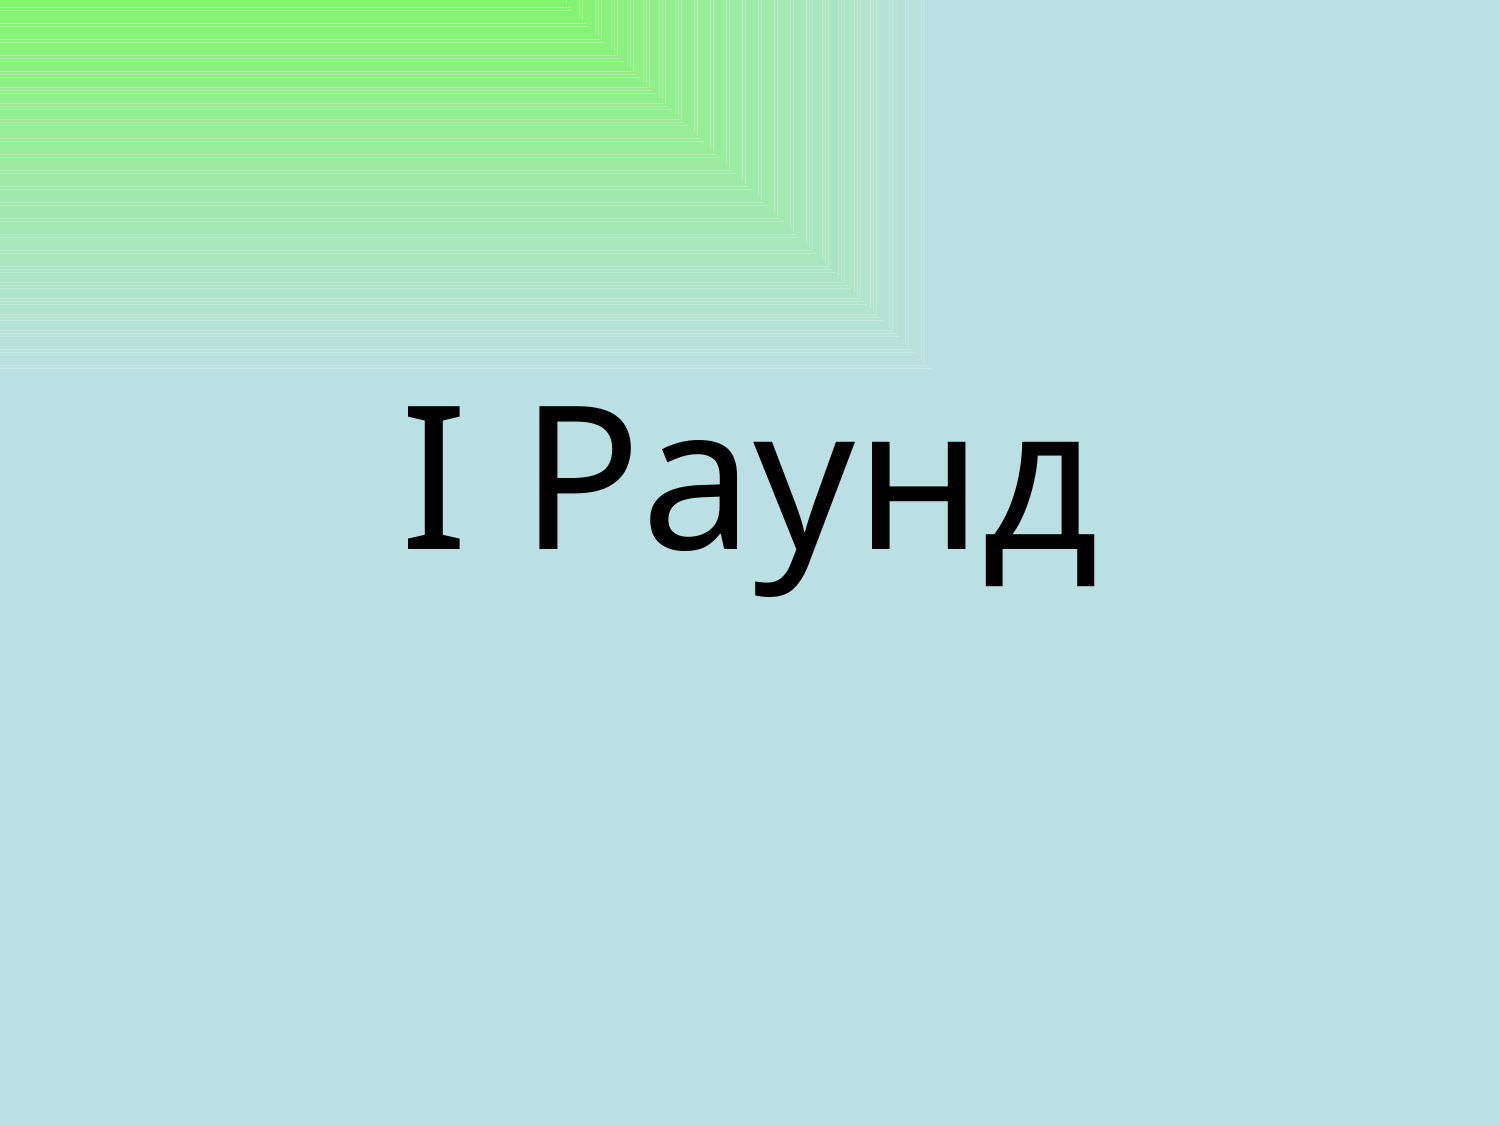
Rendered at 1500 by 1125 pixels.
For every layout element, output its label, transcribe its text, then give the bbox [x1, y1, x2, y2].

title I Раунд [112, 349, 1388, 591]
